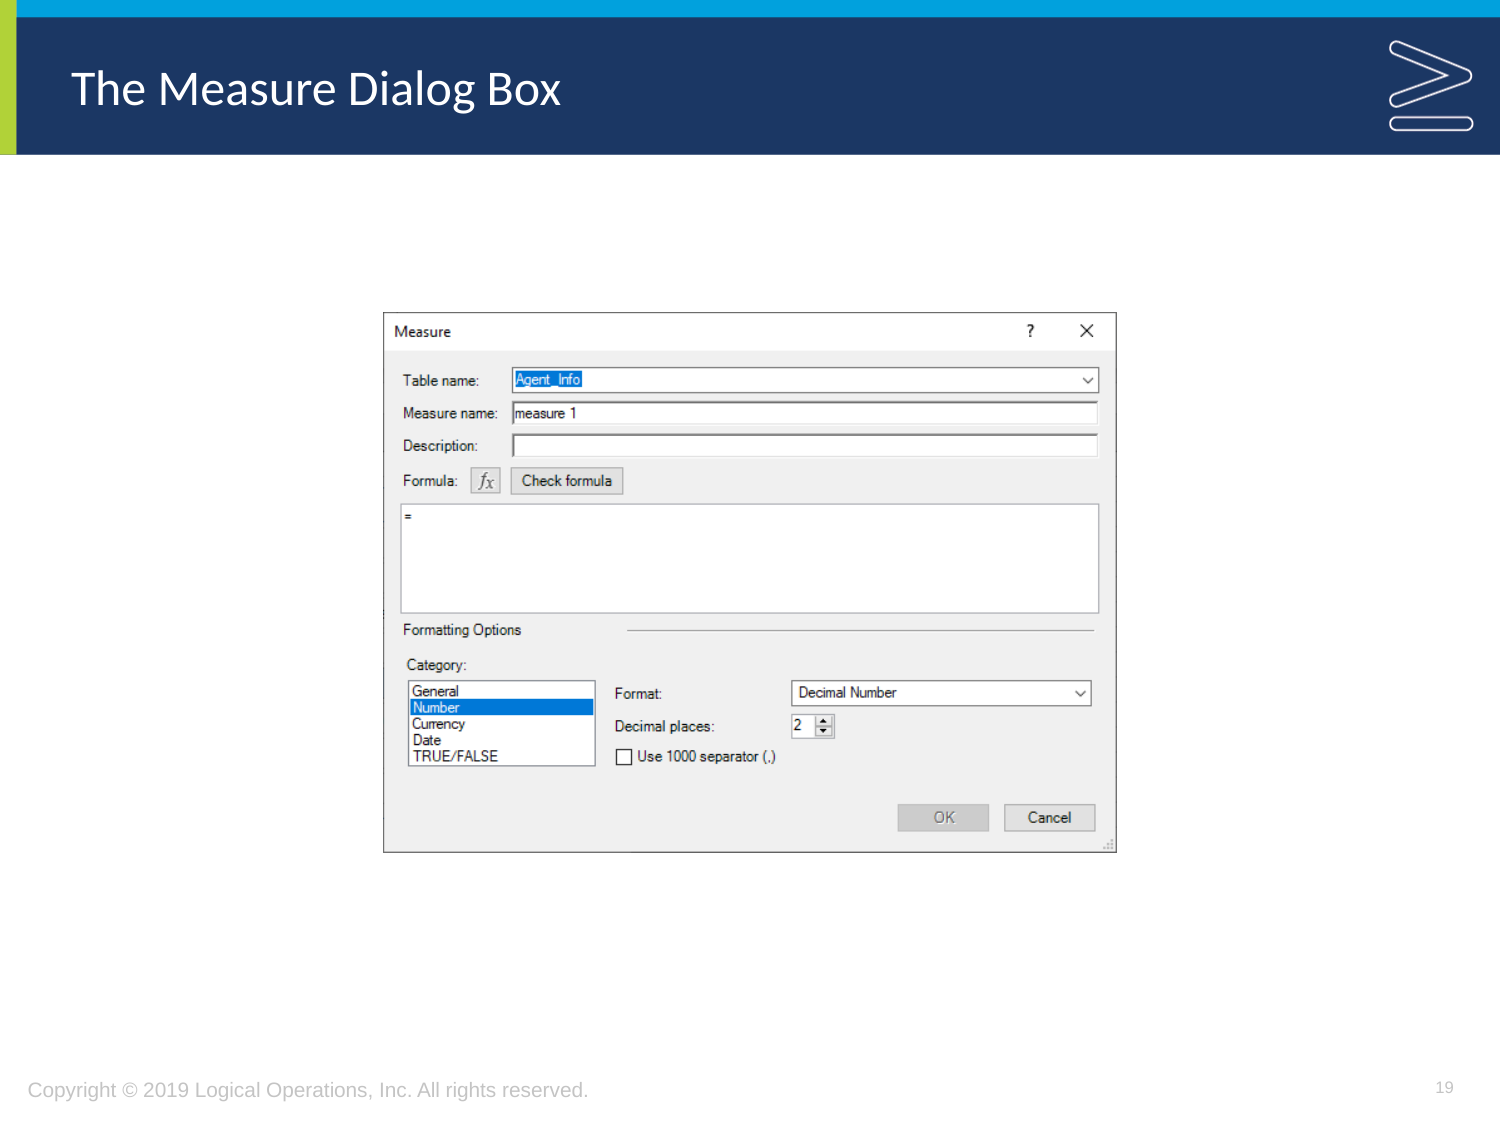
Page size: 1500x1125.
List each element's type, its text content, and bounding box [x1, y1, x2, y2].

picture [0, 0, 56, 155]
picture [1350, 18, 1500, 155]
picture [383, 312, 1117, 853]
title The Measure Dialog Box [56, 16, 1350, 155]
slide_number 19 [1118, 1057, 1469, 1118]
